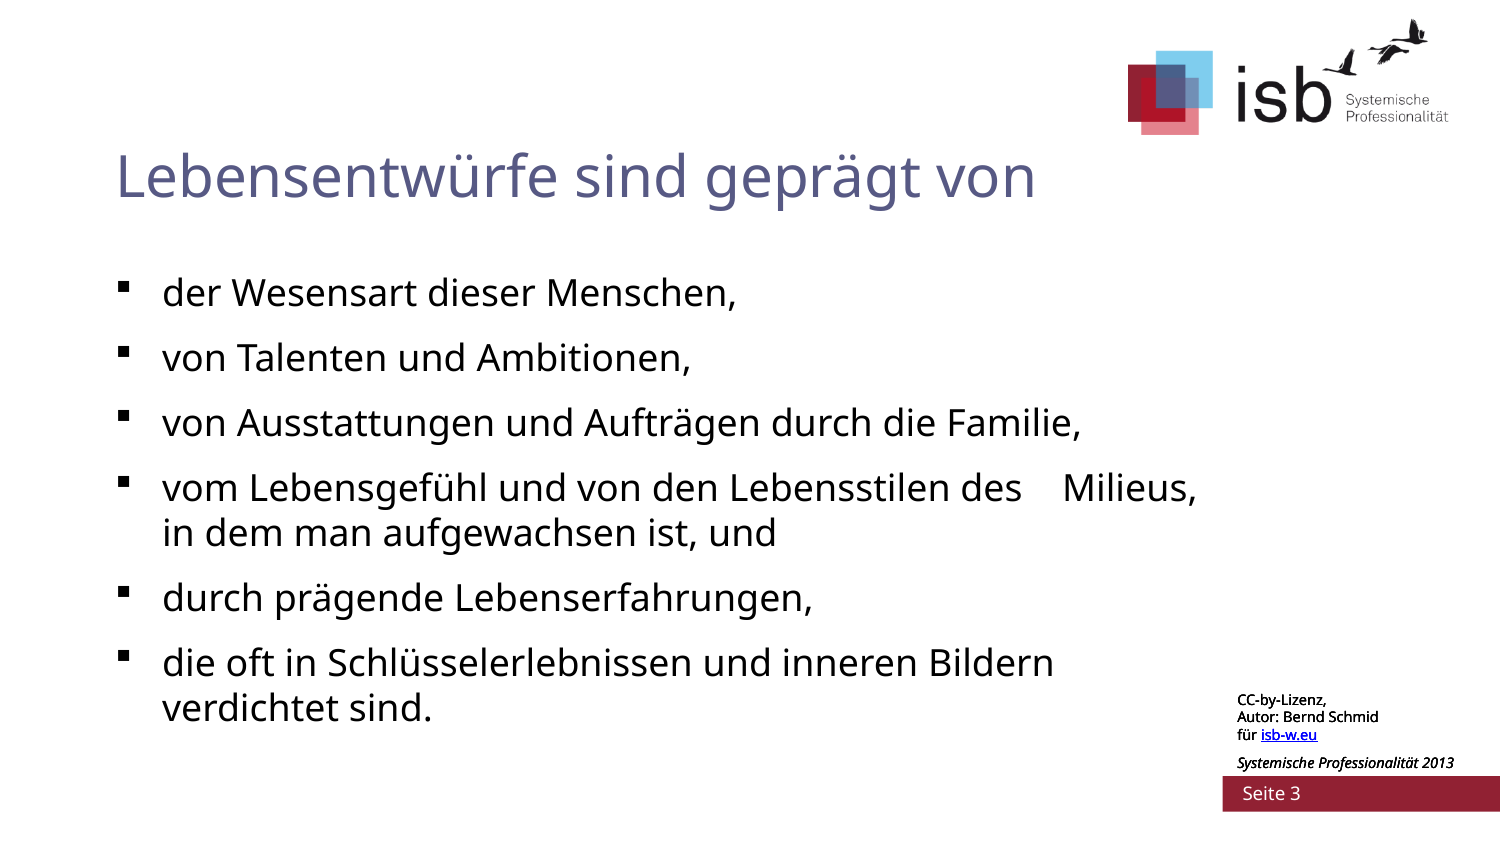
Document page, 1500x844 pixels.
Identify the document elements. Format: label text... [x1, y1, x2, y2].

list der Wesensart dieser Menschen, von Talenten und Ambitionen, von Ausstattungen und Aufträgen durch die Familie, vom Lebensgefühl und von den Lebensstilen des Milieus, in dem man aufgewachsen ist, und durch prägende Lebenserfahrungen, die oft in Schlüsselerlebnissen und inneren Bildern verdichtet sind. [100, 185, 1223, 812]
title Lebensentwürfe sind geprägt von [100, 67, 1223, 185]
text_box CC-by-Lizenz, Autor: Bernd Schmid für isb-w.eu Systemische Professionalität 2013 [1222, 543, 1500, 844]
picture [1128, 14, 1461, 139]
